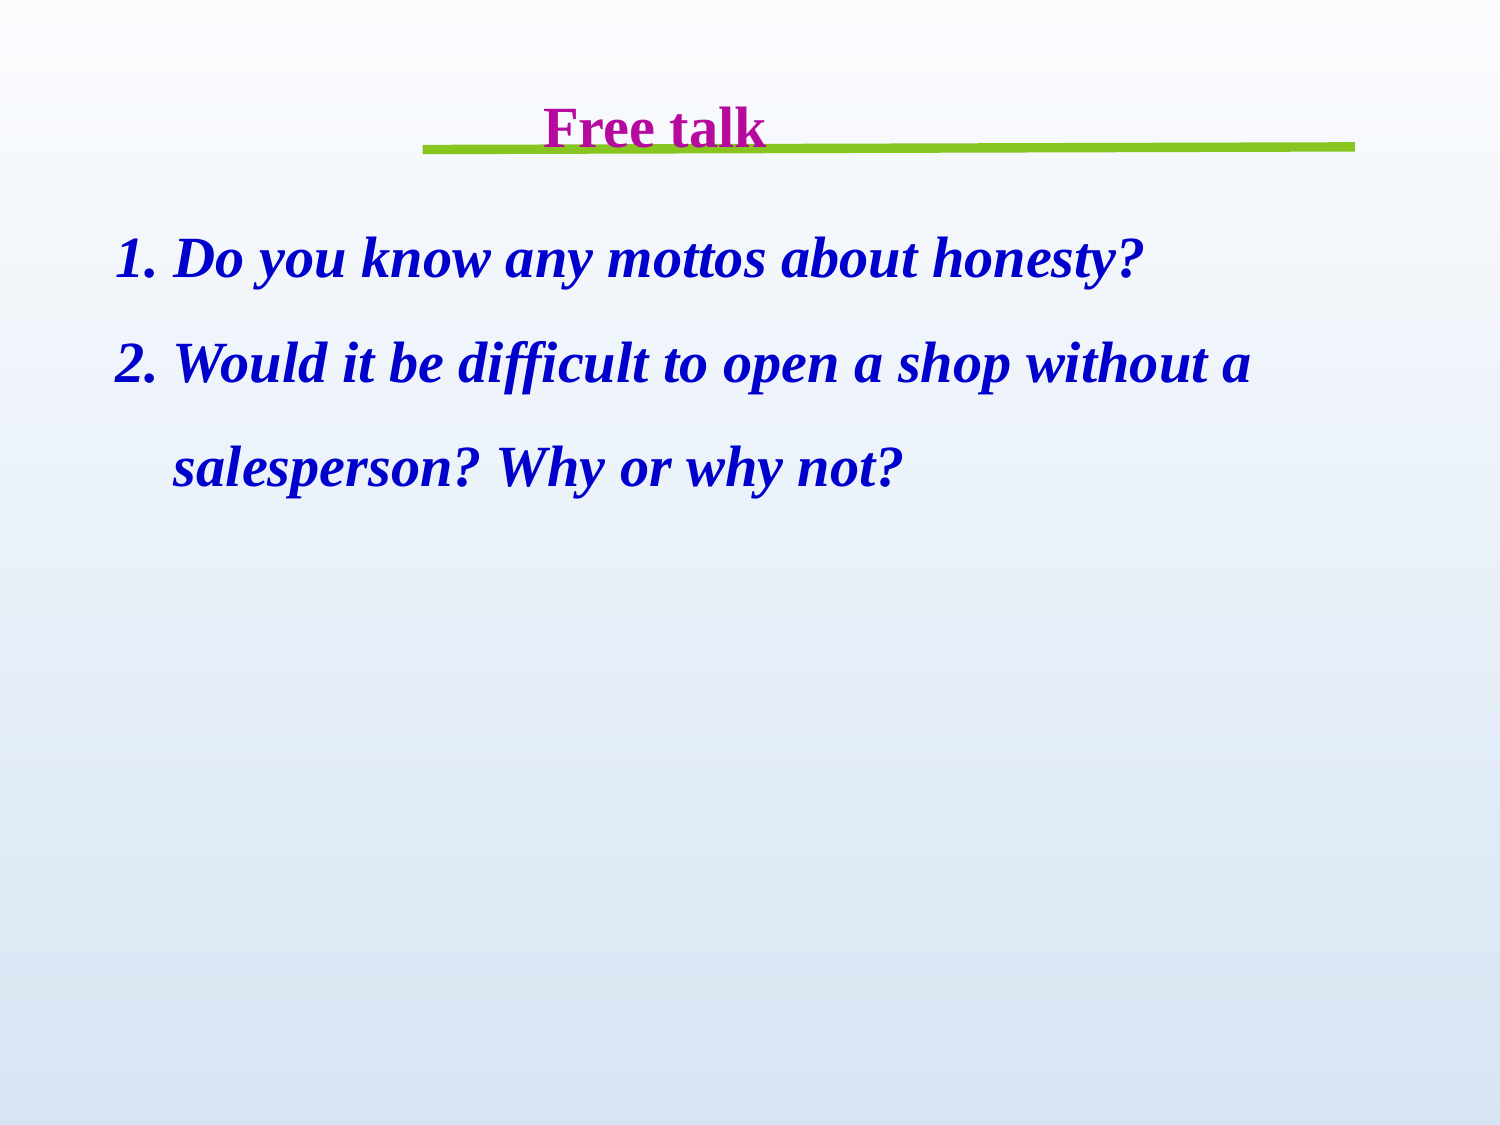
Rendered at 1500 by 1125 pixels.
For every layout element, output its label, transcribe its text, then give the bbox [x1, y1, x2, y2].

text_box Free talk [528, 158, 1202, 167]
text_box Free talk [528, 60, 1202, 145]
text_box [422, 146, 1356, 150]
text_box 1. Do you know any mottos about honesty? 2. Would it be difficult to open a shop without a salesperson? Why or why not? [101, 197, 1326, 506]
